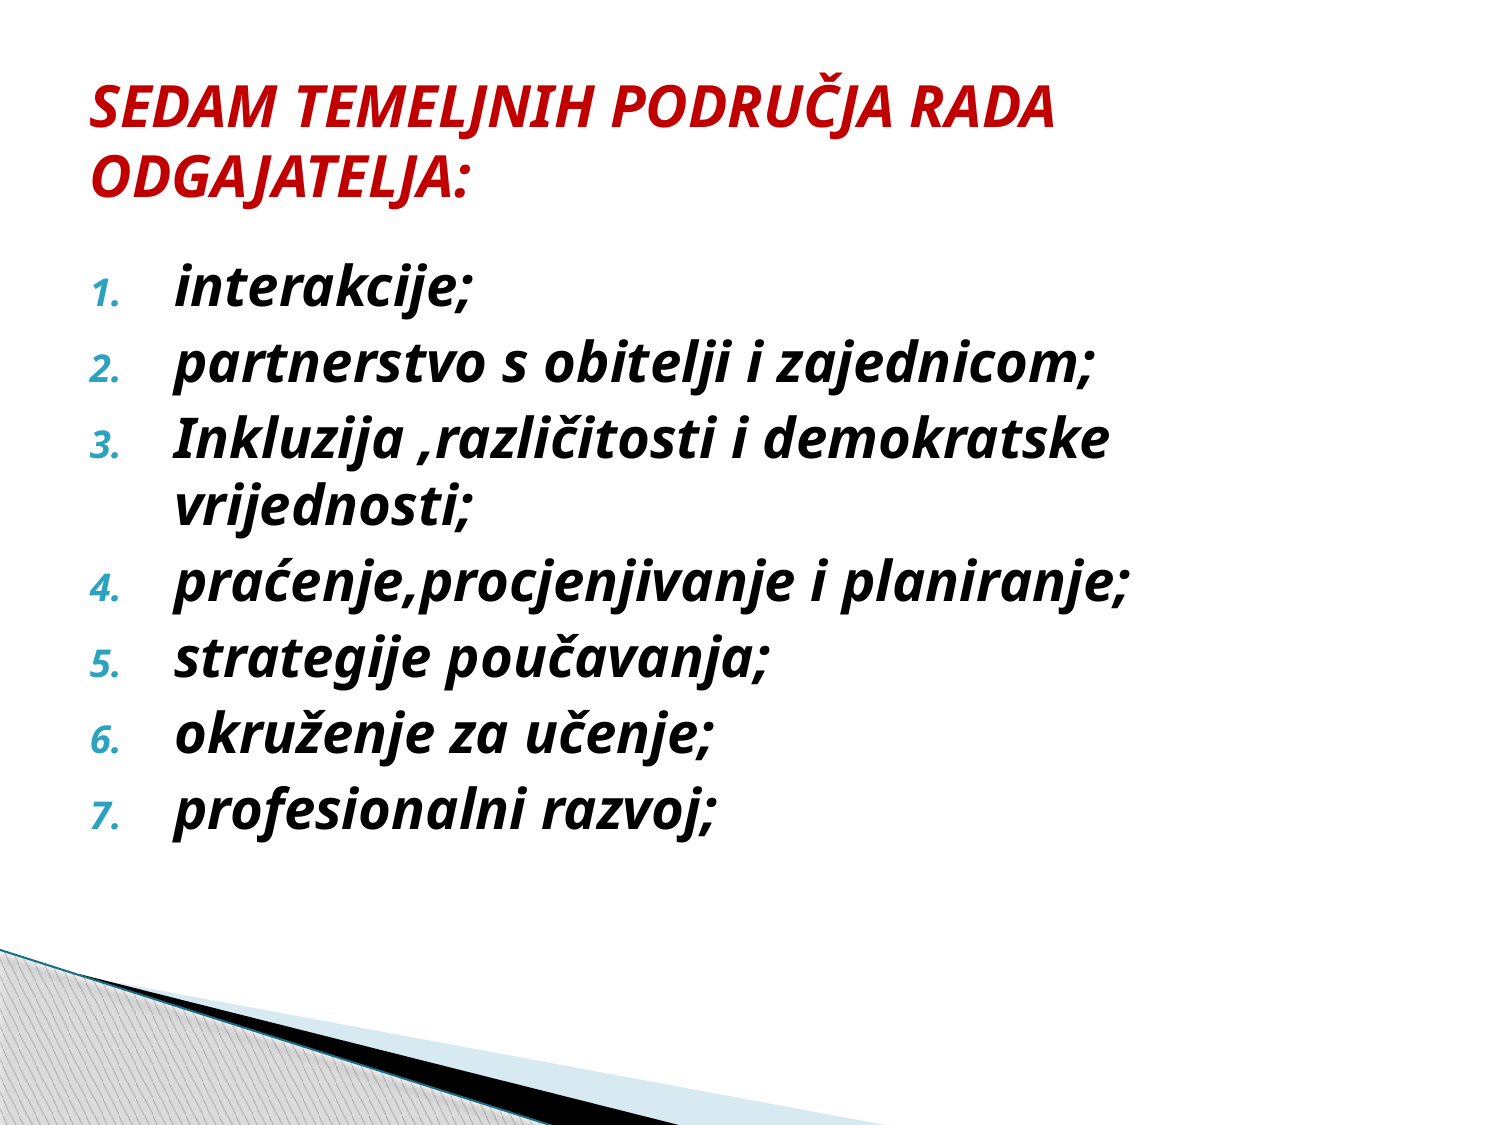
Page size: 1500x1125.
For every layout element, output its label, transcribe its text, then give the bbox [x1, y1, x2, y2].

title SEDAM TEMELJNIH PODRUČJA RADA ODGAJATELJA: [75, 45, 1425, 233]
list interakcije; partnerstvo s obitelji i zajednicom; Inkluzija ,različitosti i demokratske vrijednosti; praćenje,procjenjivanje i planiranje; strategije poučavanja; okruženje za učenje; profesionalni razvoj; [75, 243, 1425, 986]
